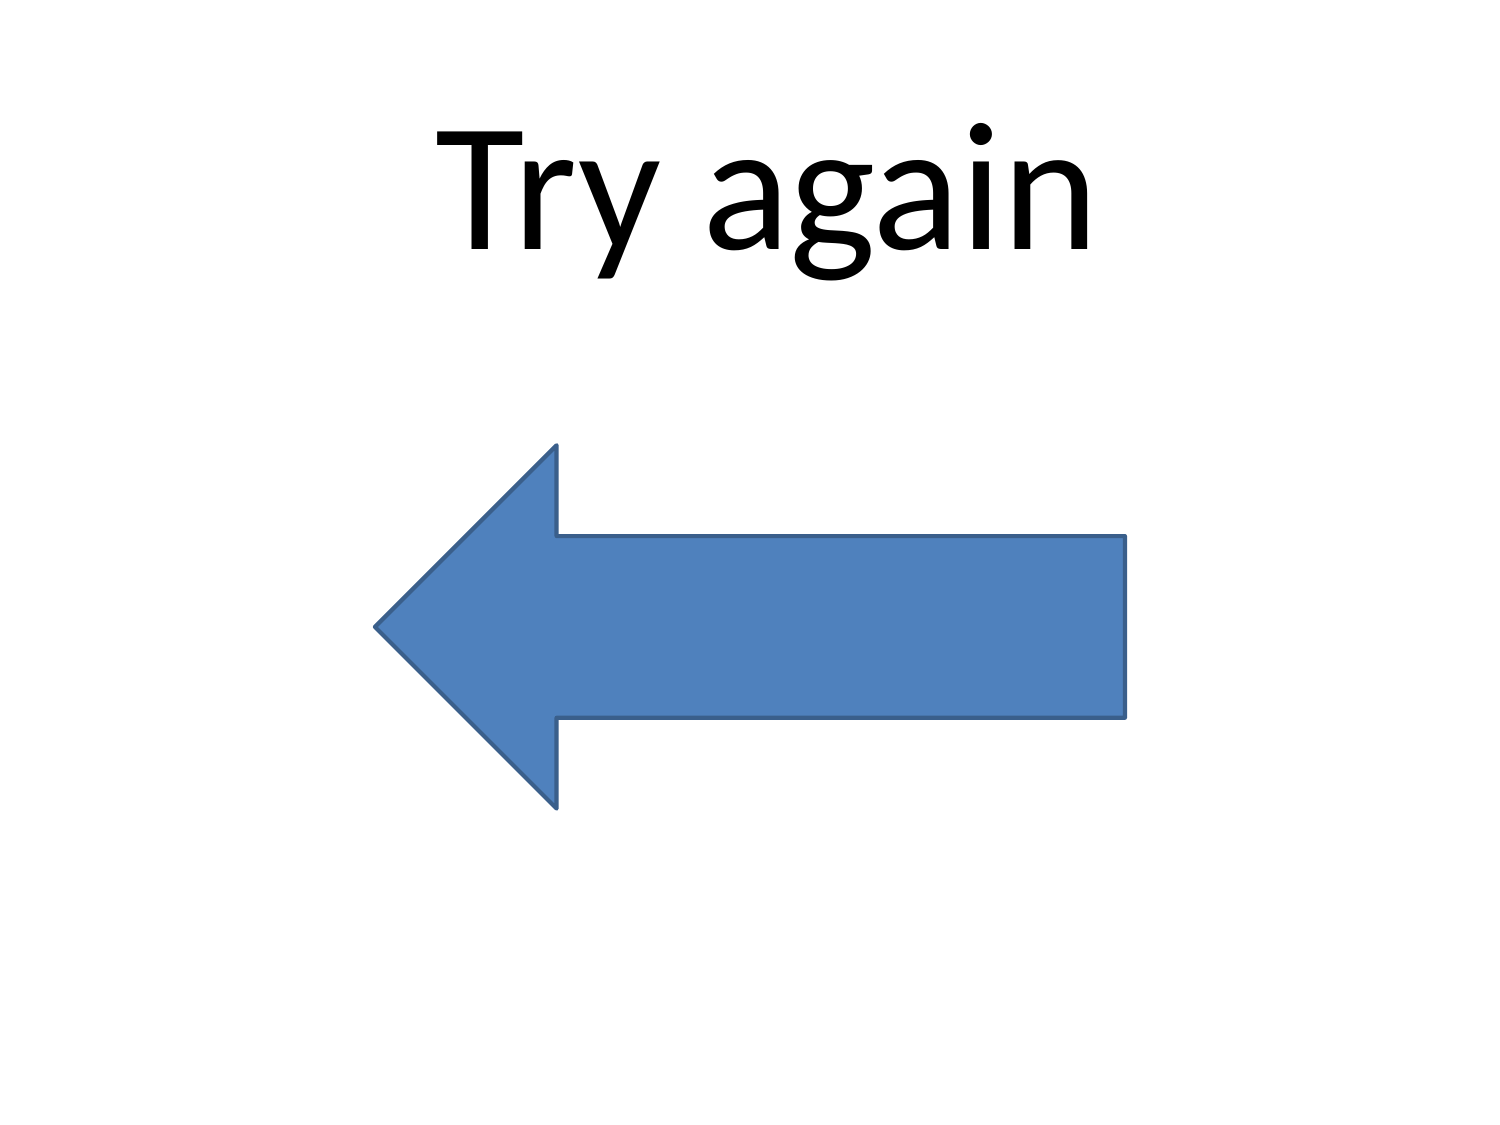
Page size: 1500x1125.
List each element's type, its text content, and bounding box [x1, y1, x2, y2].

text_box [372, 443, 1128, 811]
text_box Try again [175, 58, 1360, 294]
